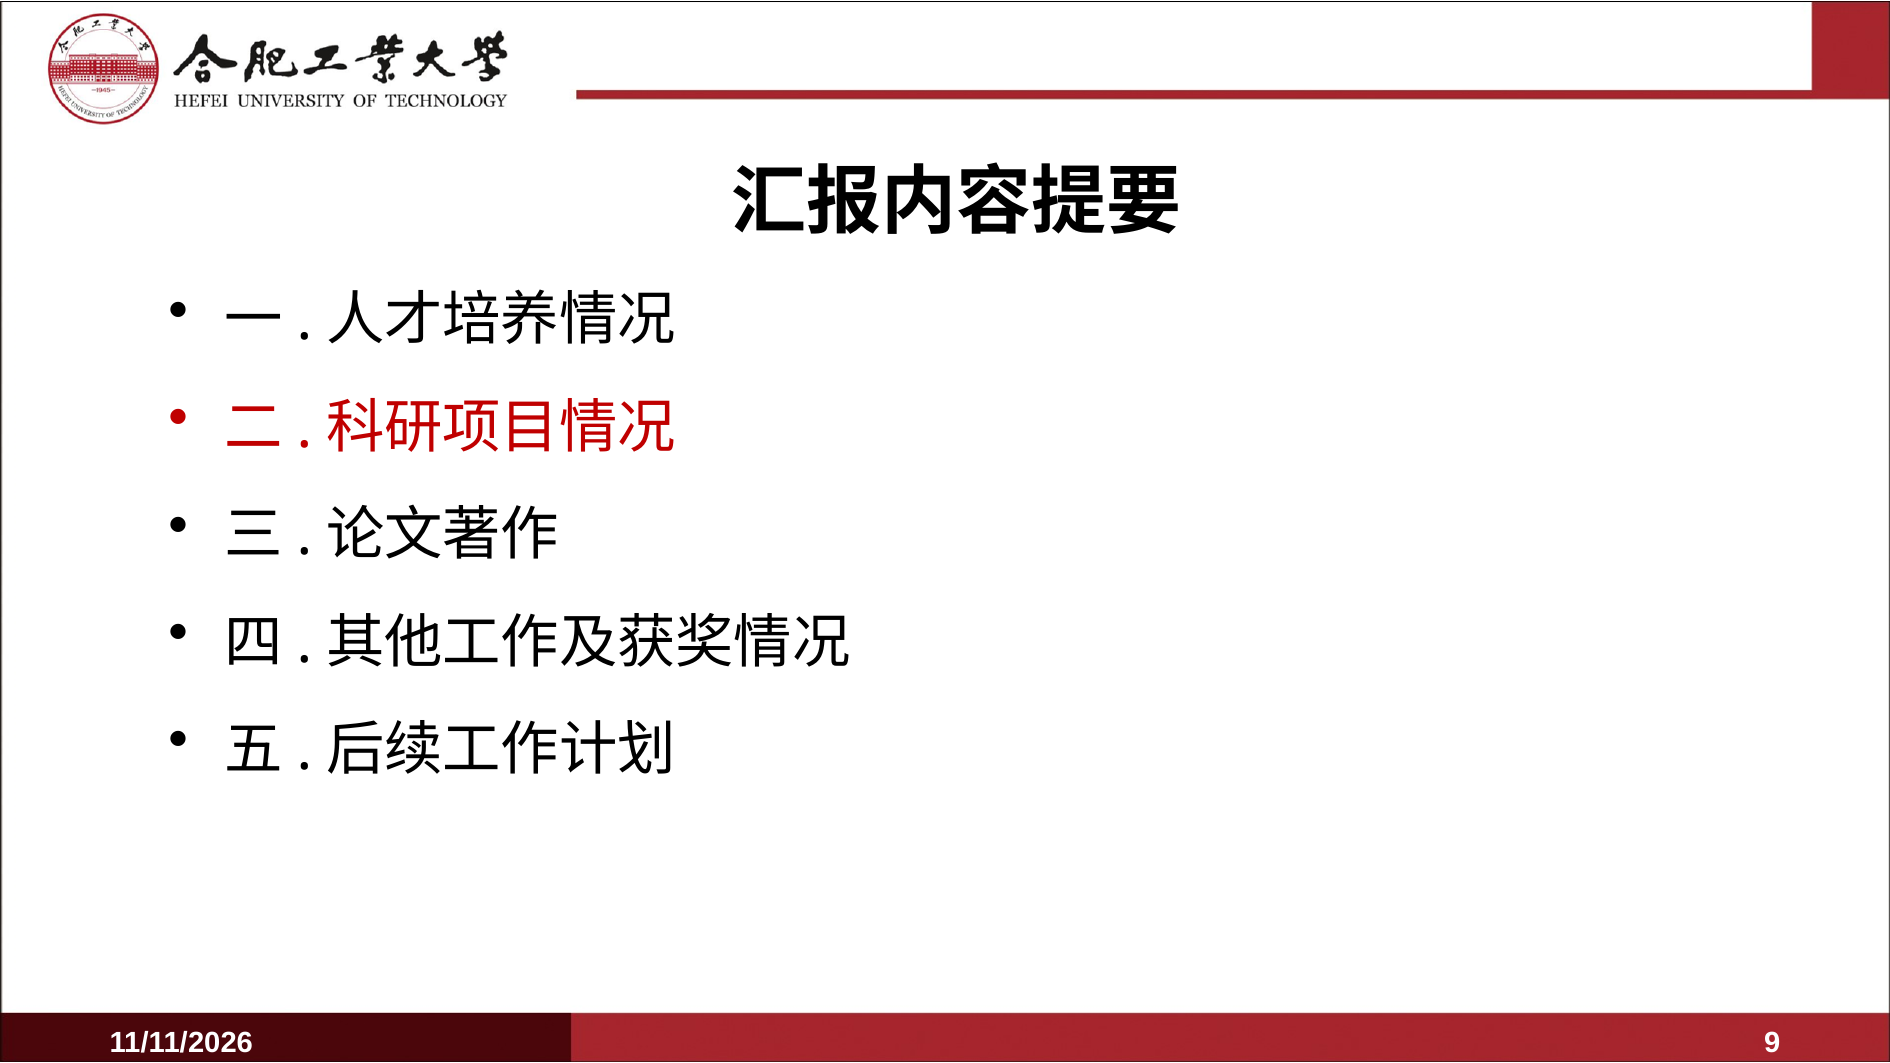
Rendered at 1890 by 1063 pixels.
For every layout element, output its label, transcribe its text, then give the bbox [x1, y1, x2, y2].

list 一.人才培养情况 二.科研项目情况 三.论文著作 四.其他工作及获奖情况 五.后续工作计划 [153, 273, 1760, 872]
picture [0, 1, 1890, 1062]
slide_number 8 [1354, 1015, 1796, 1063]
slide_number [94, 1015, 536, 1063]
text_box 汇报内容提要 [153, 121, 1760, 273]
